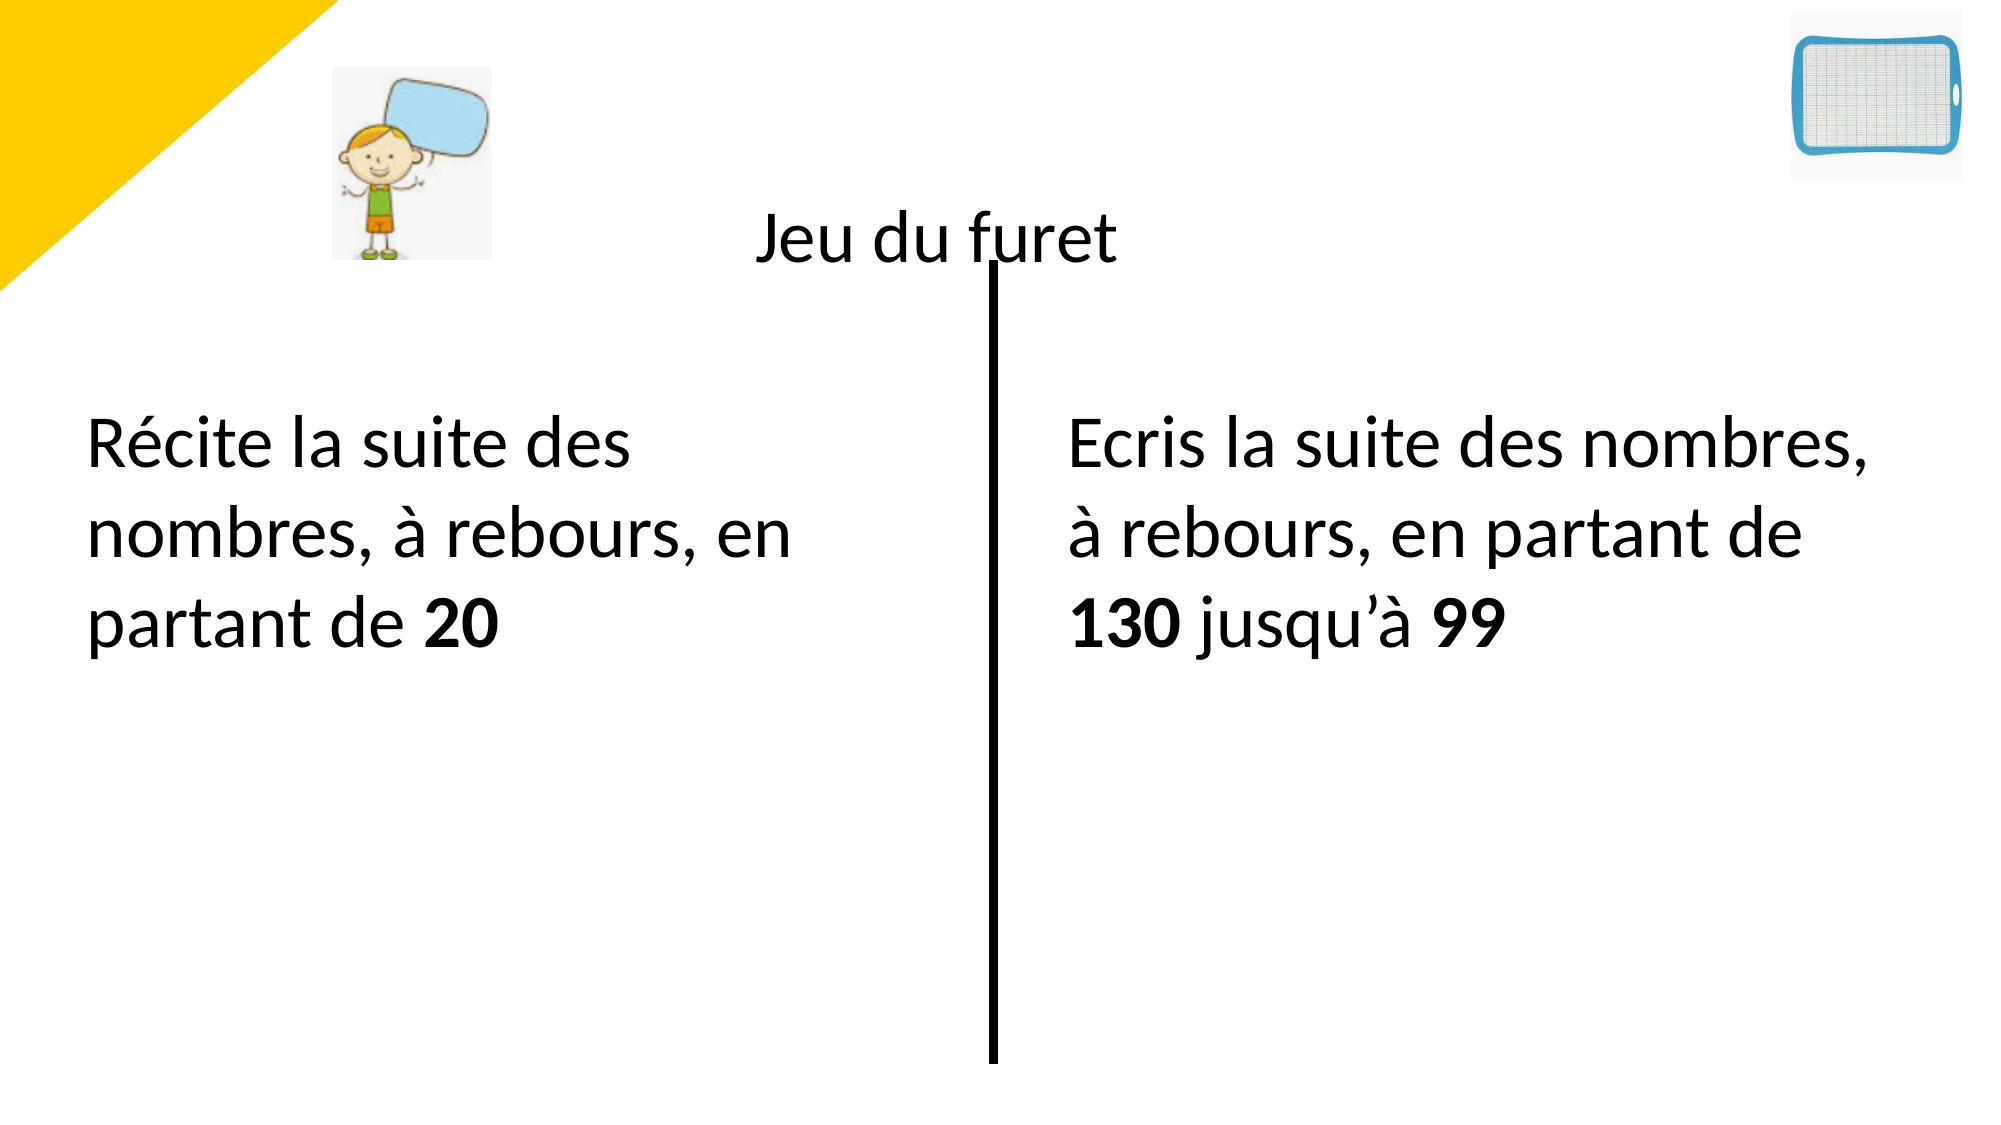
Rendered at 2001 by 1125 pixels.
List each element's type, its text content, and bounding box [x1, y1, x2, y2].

text_box Jeu du furet [740, 180, 1155, 286]
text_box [0, 0, 337, 290]
picture [1791, 10, 1962, 181]
text_box Ecris la suite des nombres, à rebours, en partant de 130 jusqu’à 99 [1052, 384, 1928, 670]
text_box Récite la suite des nombres, à rebours, en partant de 20 [72, 384, 948, 670]
picture [333, 67, 491, 260]
